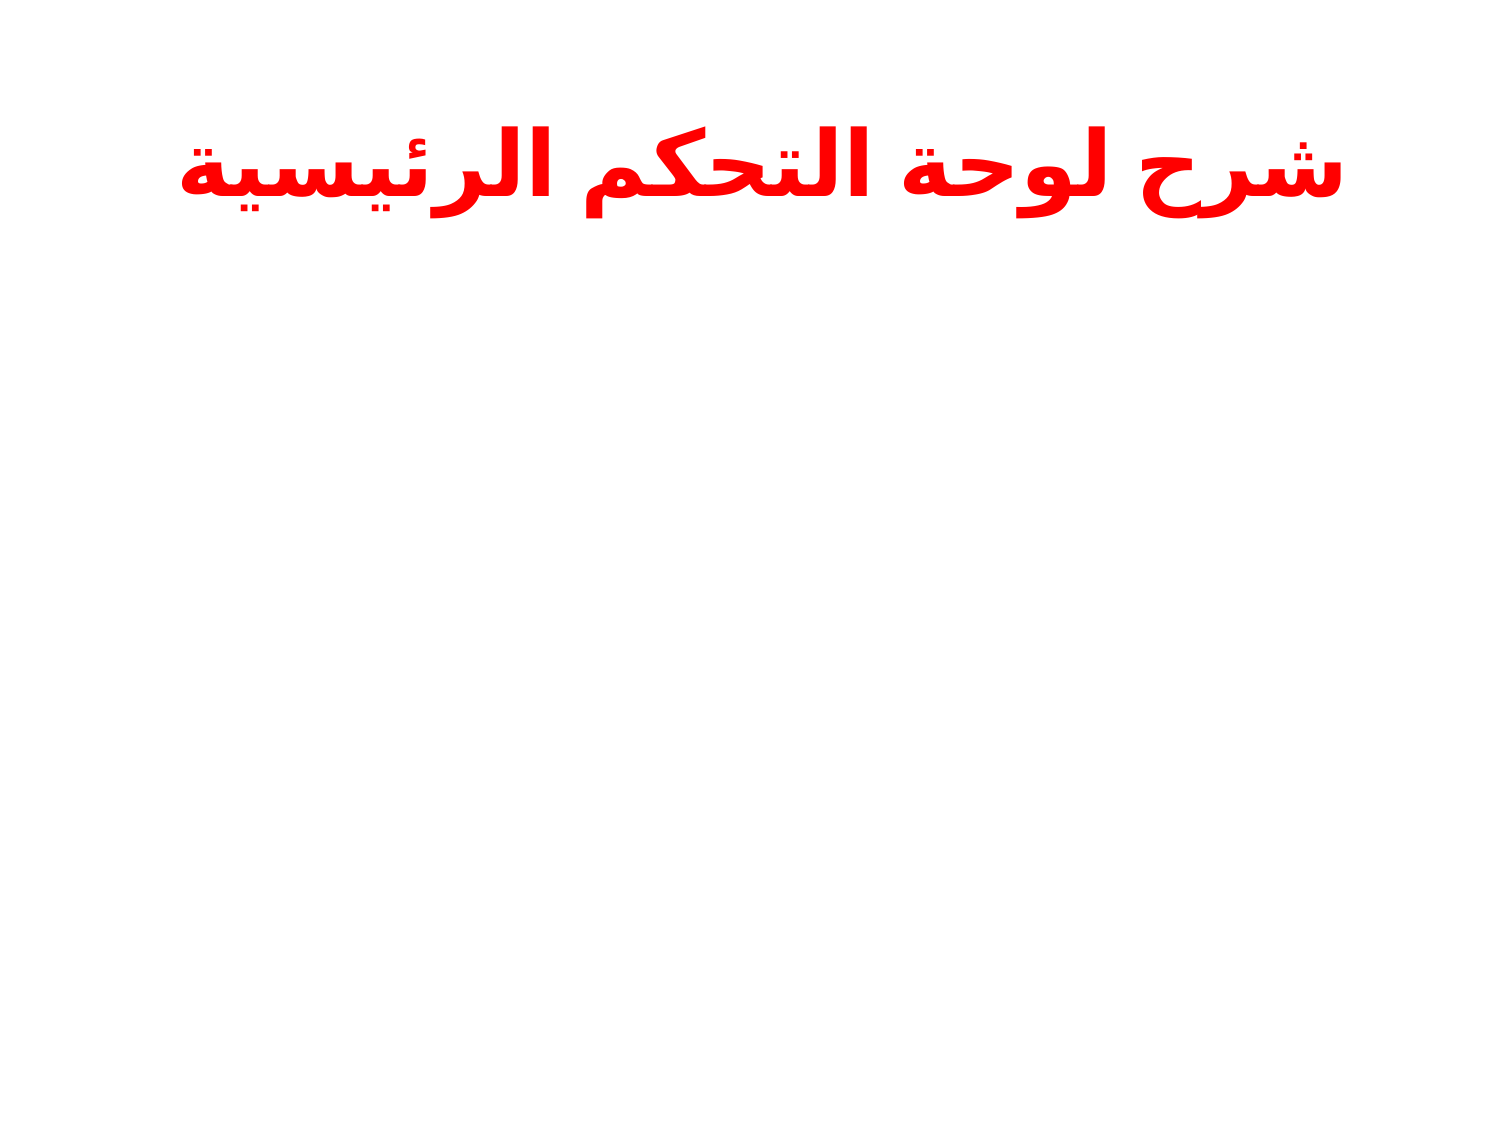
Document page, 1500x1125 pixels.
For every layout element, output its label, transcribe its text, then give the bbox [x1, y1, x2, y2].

title شرح لوحة التحكم الرئيسية [88, 66, 1439, 254]
